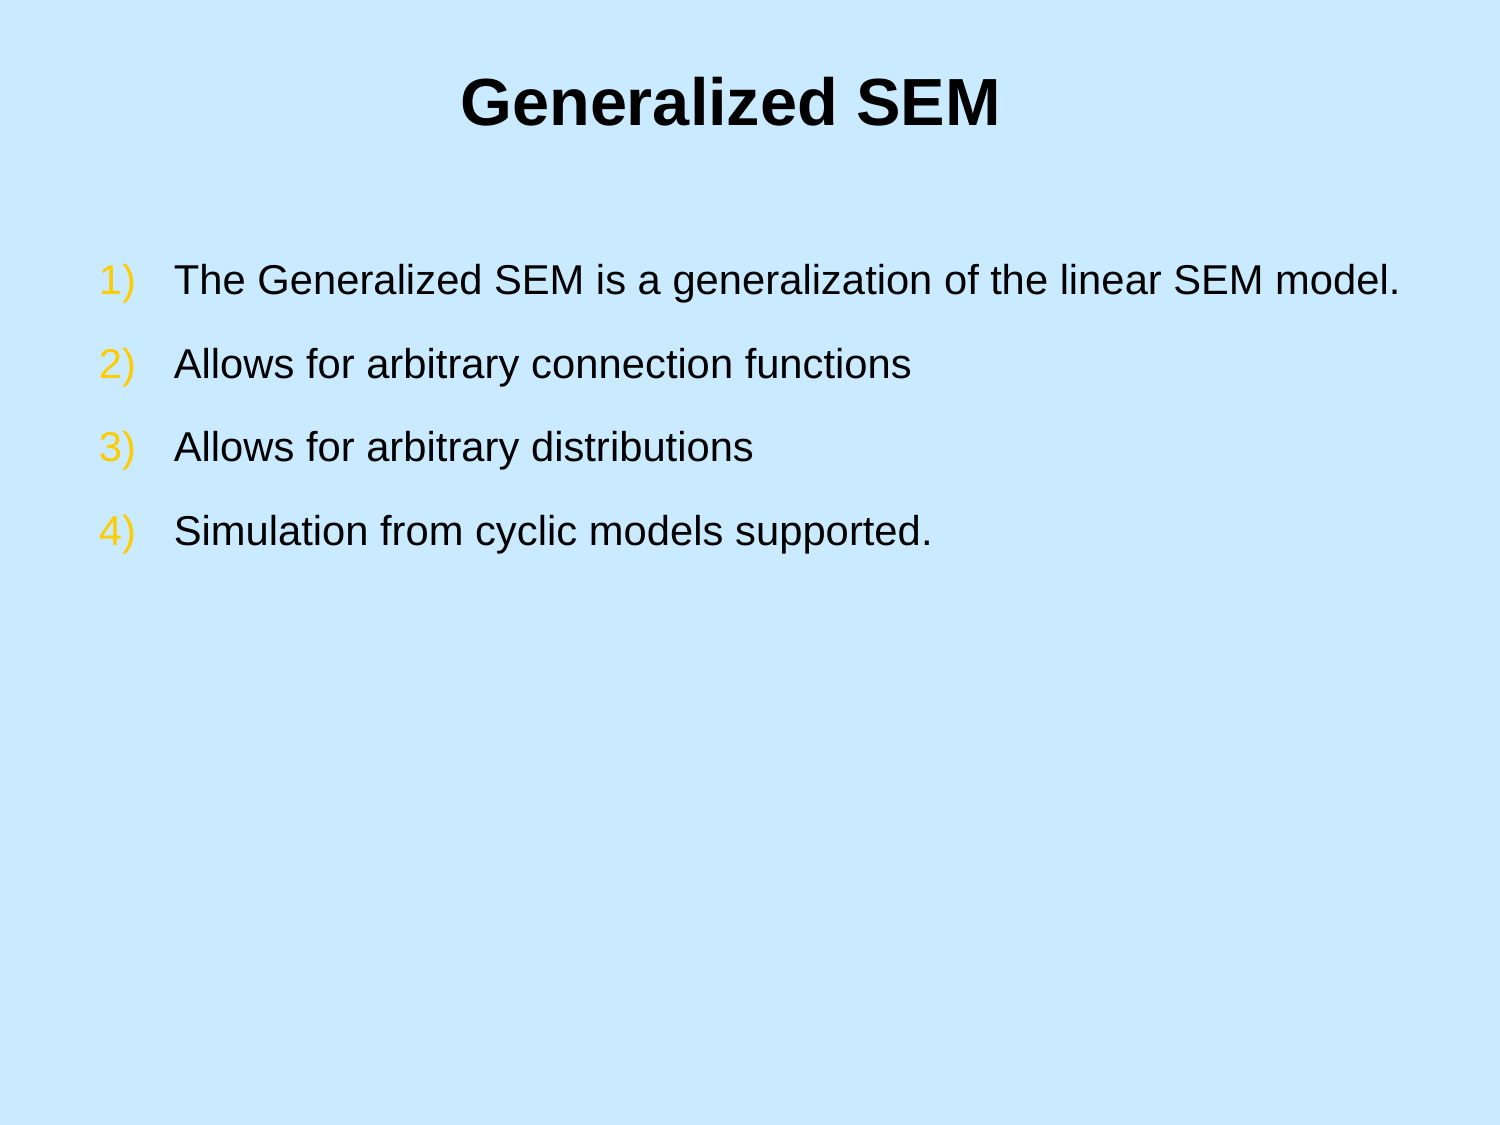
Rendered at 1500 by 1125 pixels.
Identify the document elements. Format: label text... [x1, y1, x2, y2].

title Generalized SEM [93, 42, 1369, 147]
list The Generalized SEM is a generalization of the linear SEM model. Allows for arbitrary connection functions Allows for arbitrary distributions Simulation from cyclic models supported. [83, 220, 1426, 615]
